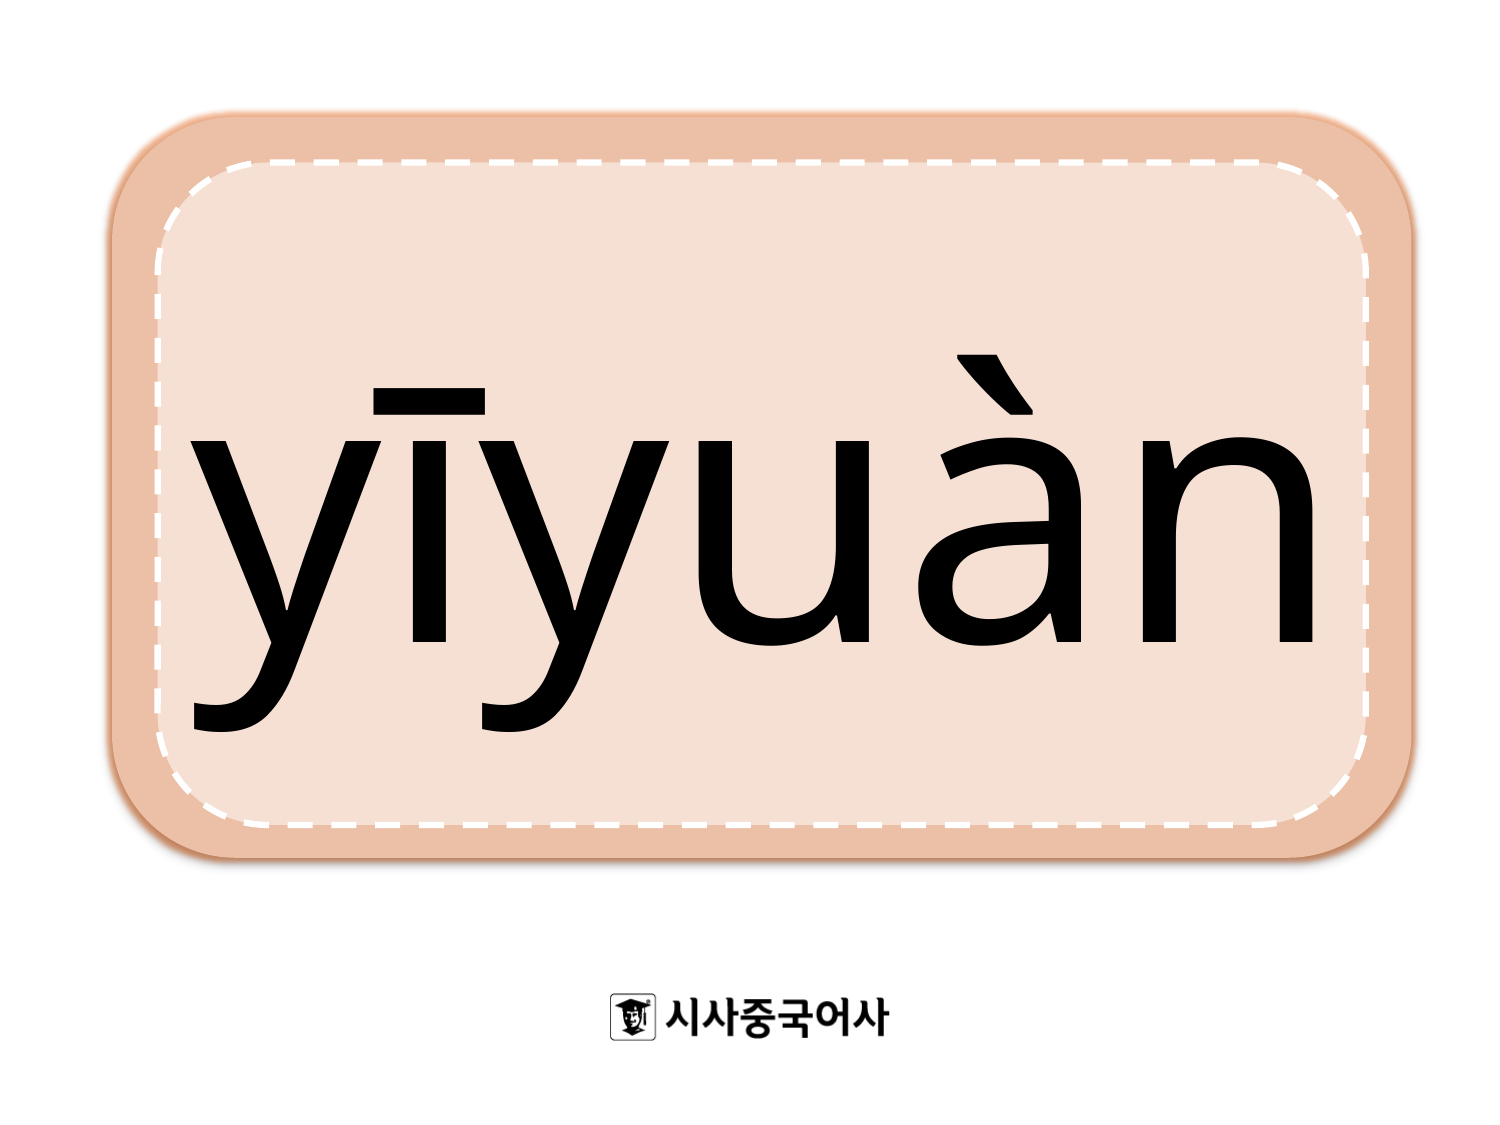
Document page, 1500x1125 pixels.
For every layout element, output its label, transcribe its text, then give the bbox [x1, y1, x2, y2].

text_box yīyuàn [162, 160, 1371, 824]
picture [602, 987, 898, 1047]
